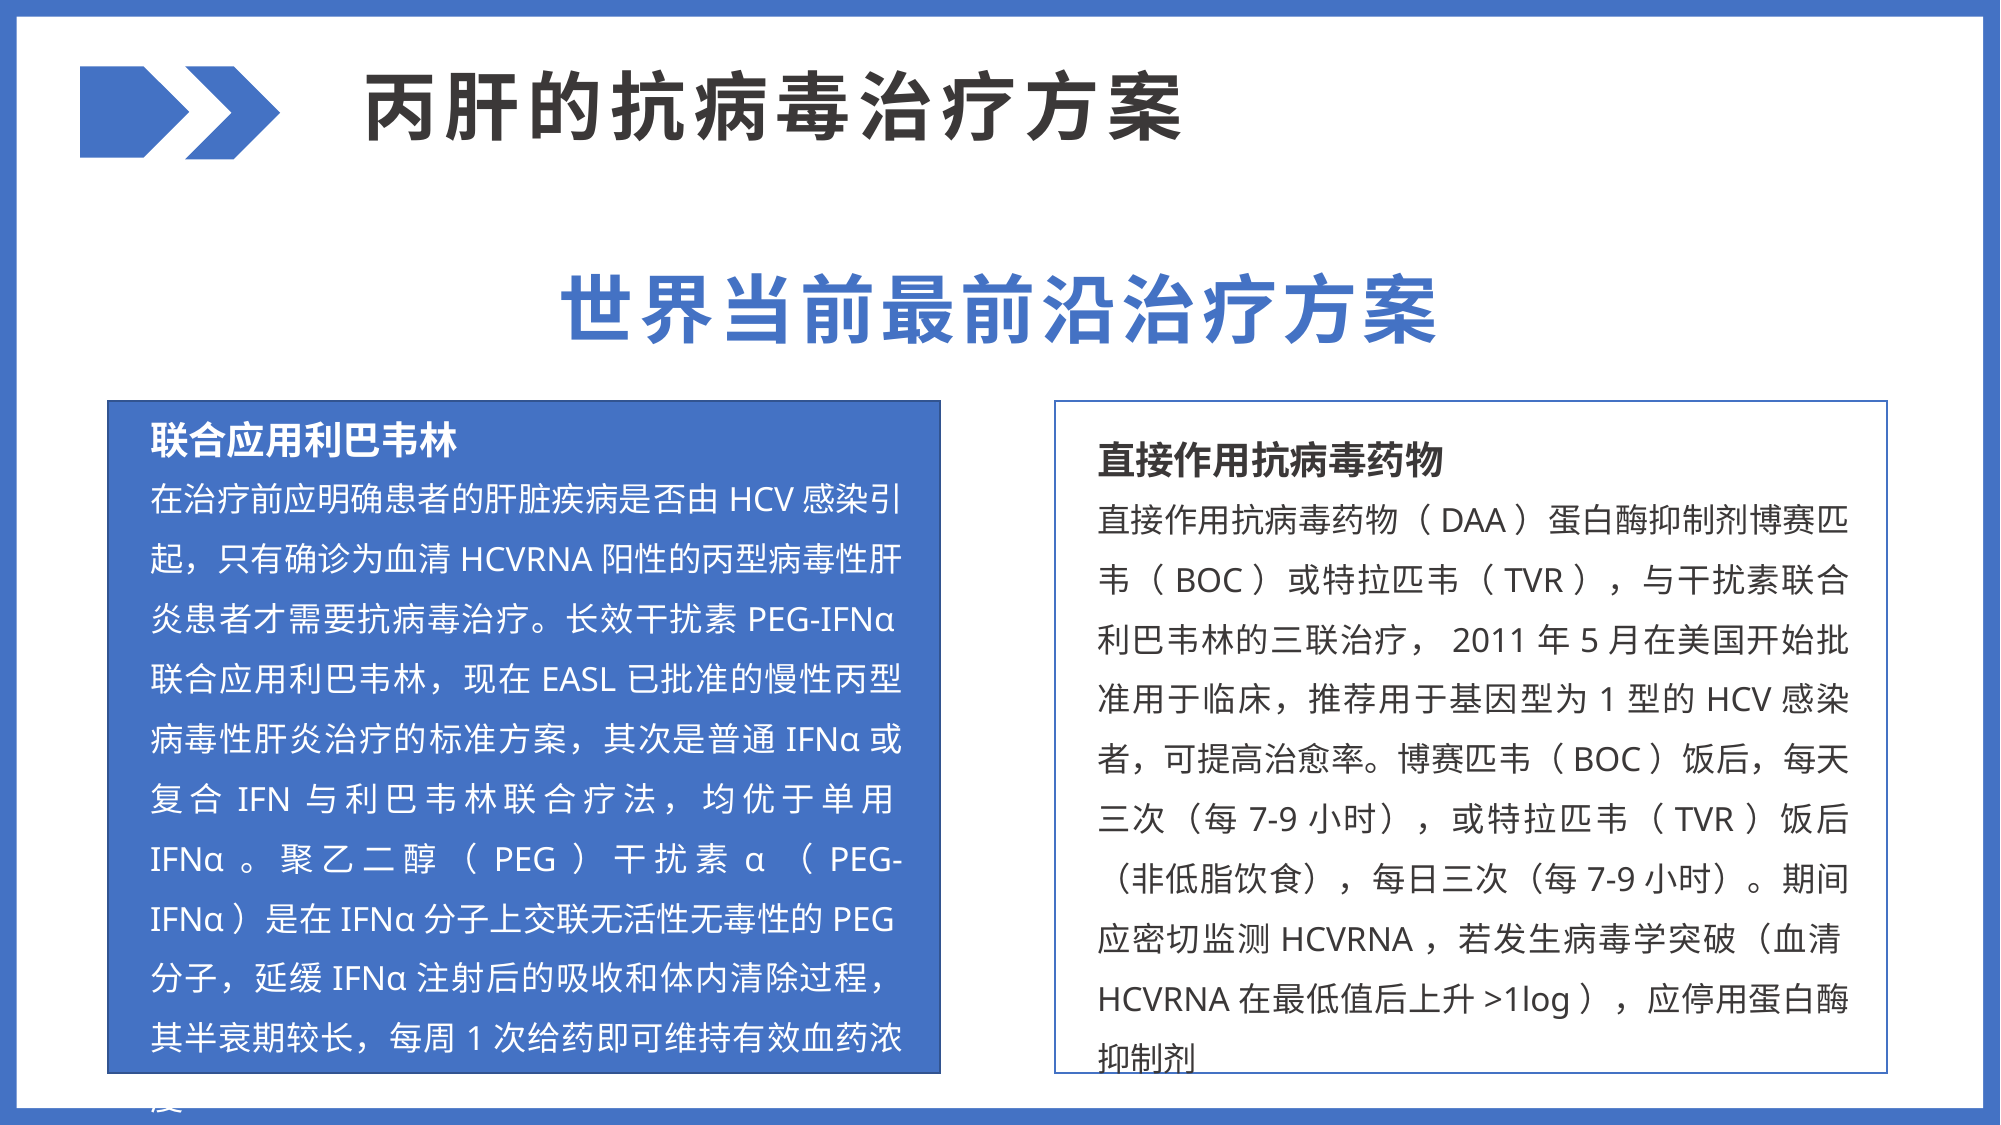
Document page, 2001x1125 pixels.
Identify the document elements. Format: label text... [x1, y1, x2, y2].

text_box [1055, 400, 1890, 1073]
text_box 丙肝的抗病毒治疗方案 [347, 52, 1325, 157]
text_box 世界当前最前沿治疗方案 [485, 256, 1513, 351]
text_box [108, 400, 943, 1073]
